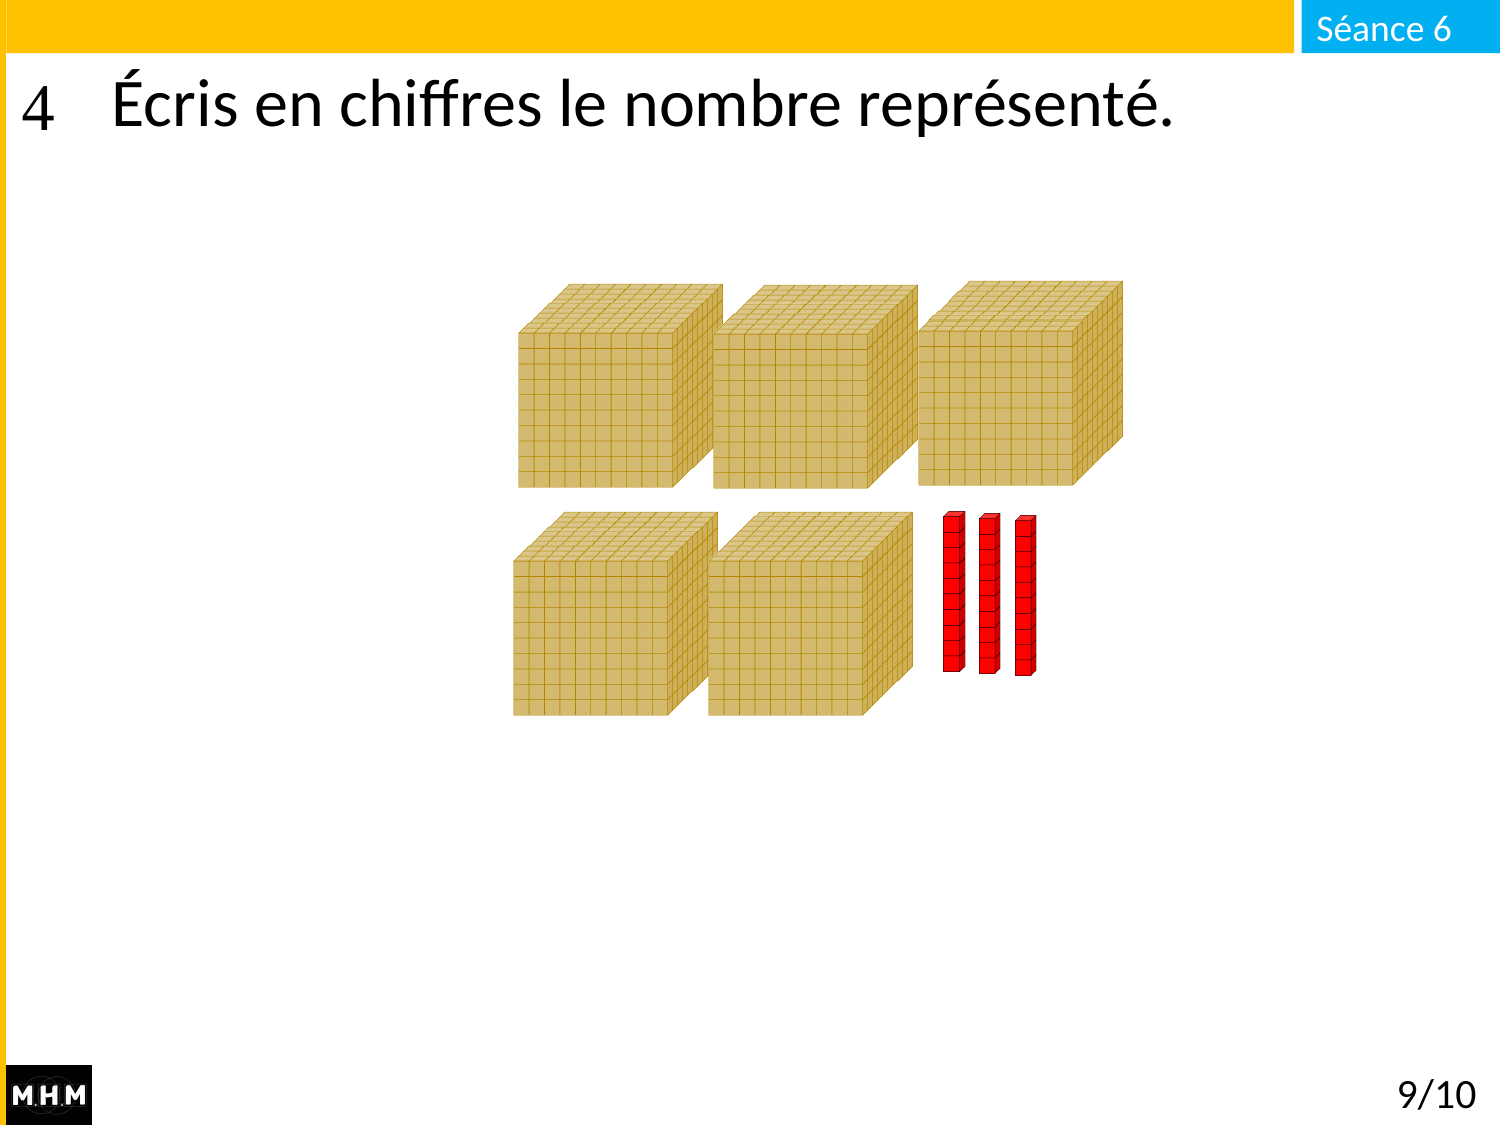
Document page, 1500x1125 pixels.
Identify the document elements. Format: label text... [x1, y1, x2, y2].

title Écris en chiffres le nombre représenté. [96, 60, 1391, 150]
picture [942, 510, 967, 673]
picture [1013, 514, 1038, 677]
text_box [706, 510, 914, 717]
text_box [516, 282, 724, 489]
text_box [916, 279, 1124, 487]
picture [6, 1065, 92, 1125]
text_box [711, 283, 919, 490]
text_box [511, 510, 706, 717]
list 9/10 [1373, 1064, 1500, 1125]
picture [978, 512, 1002, 675]
